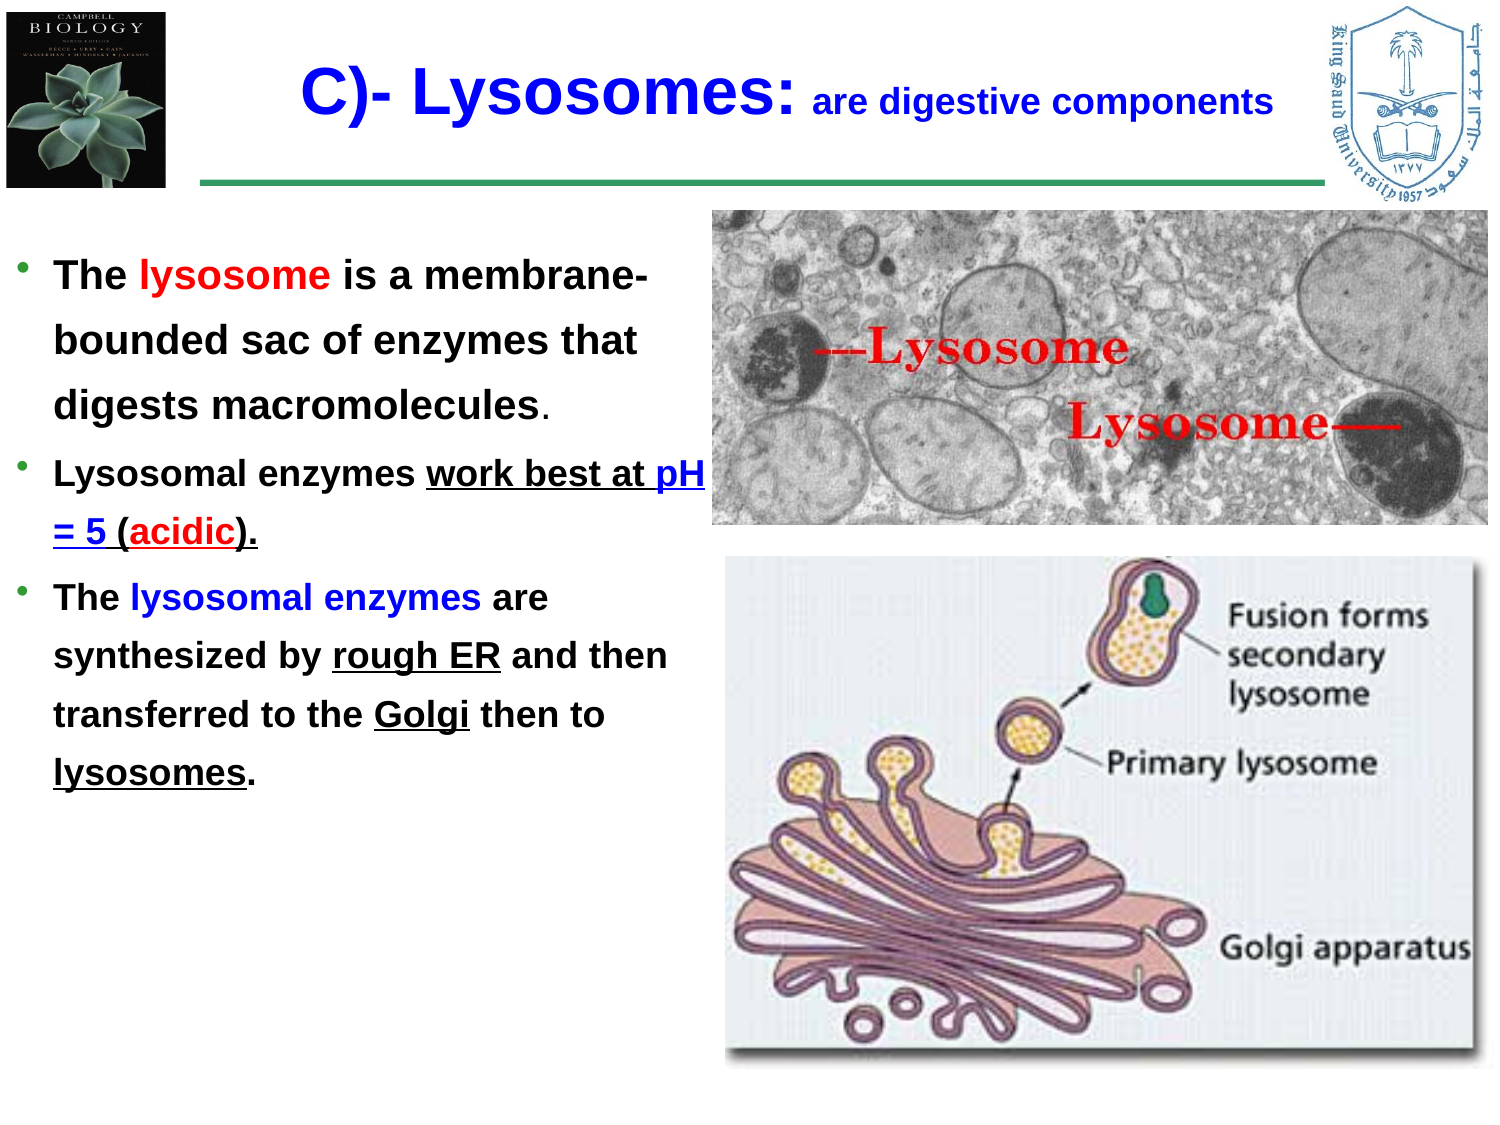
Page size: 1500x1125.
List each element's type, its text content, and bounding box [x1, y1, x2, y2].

list The lysosome is a membrane-bounded sac of enzymes that digests macromolecules. Lysosomal enzymes work best at pH = 5 (acidic). The lysosomal enzymes are synthesized by rough ER and then transferred to the Golgi then to lysosomes. [0, 224, 738, 878]
picture [724, 555, 1500, 1069]
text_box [5, 0, 1488, 209]
picture [712, 210, 1488, 526]
